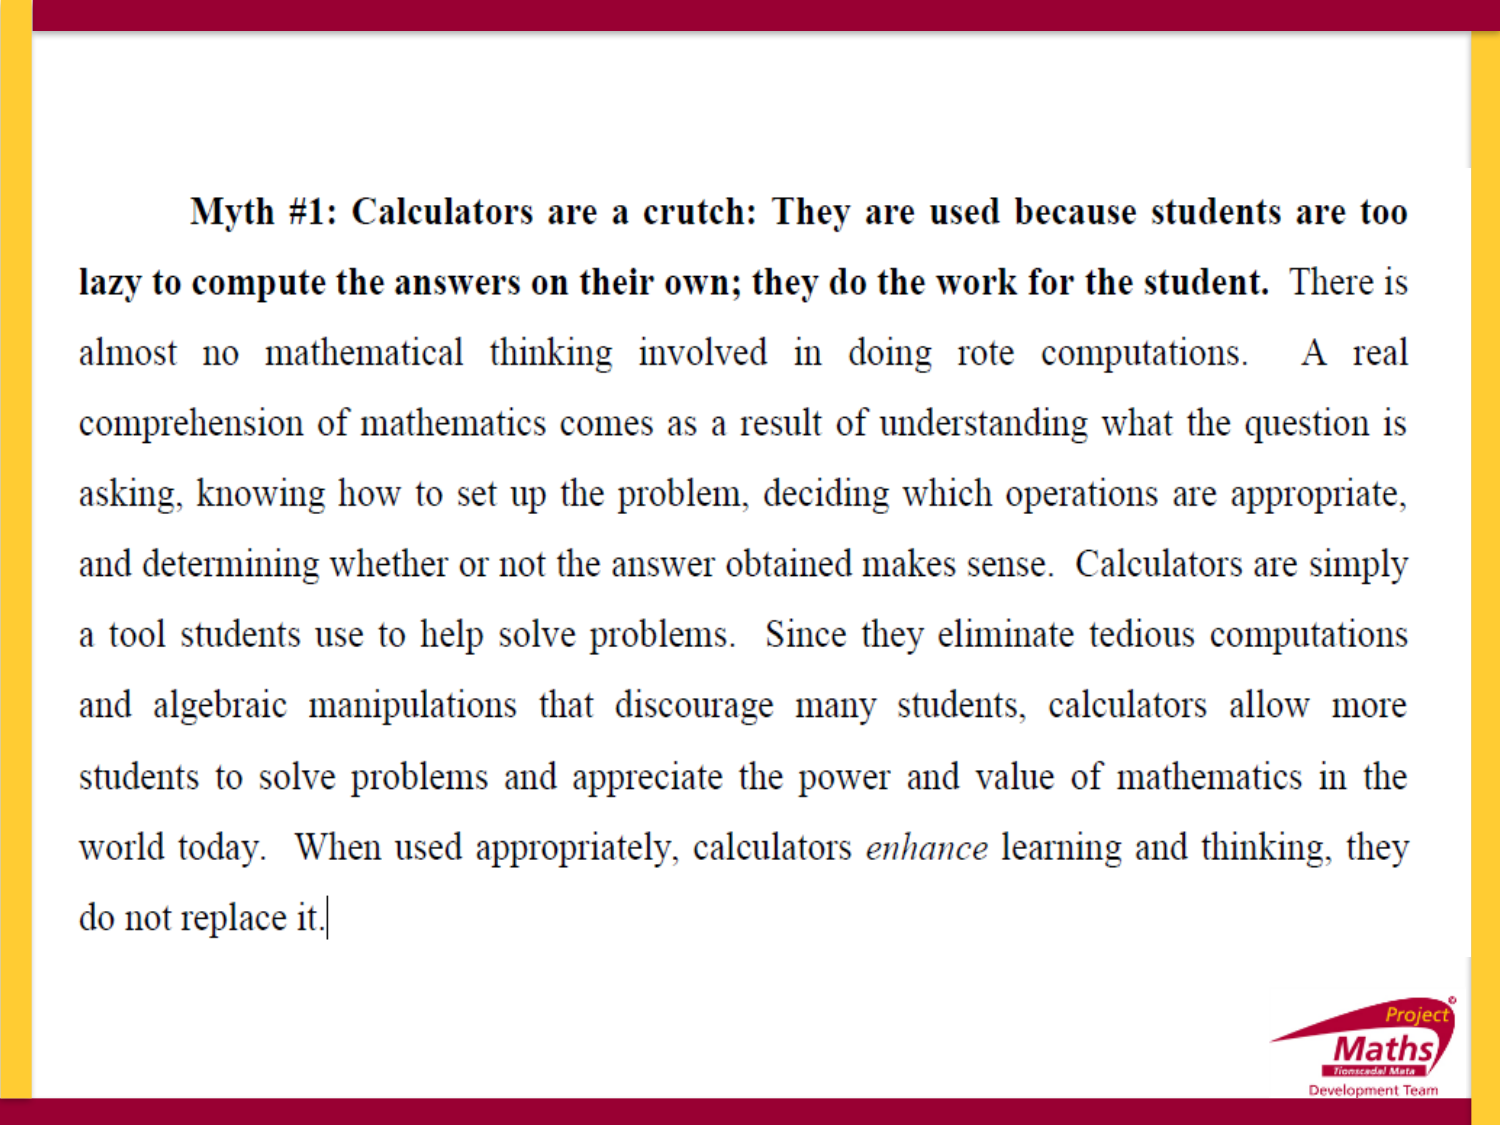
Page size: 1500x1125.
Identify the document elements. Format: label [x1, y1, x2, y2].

picture [46, 168, 1471, 957]
picture [1269, 987, 1466, 1098]
